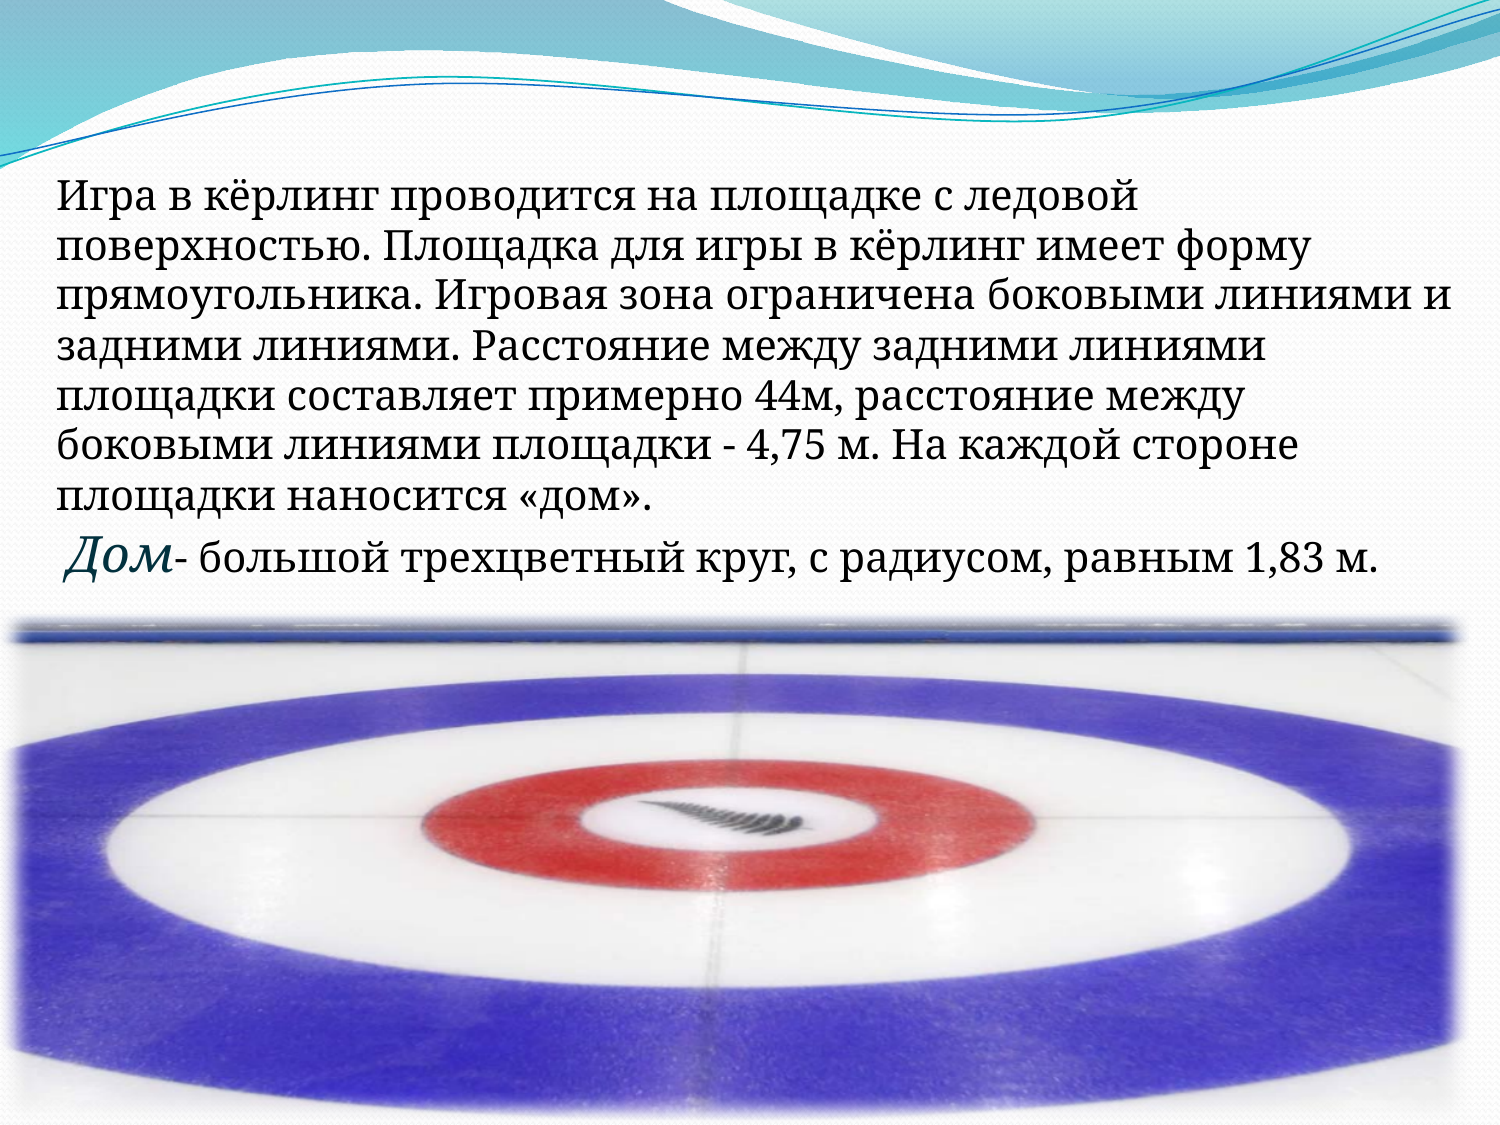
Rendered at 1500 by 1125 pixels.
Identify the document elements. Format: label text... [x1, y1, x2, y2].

text_box Дом- большой трехцветный круг, с радиусом, равным 1,83 м. [53, 515, 1500, 635]
text_box Игра в кёрлинг проводится на площадке с ледовой поверхностью. Площадка для игры в кёрлинг имеет форму прямоугольника. Игровая зона ограничена боковыми линиями и задними линиями. Расстояние между задними линиями площадки составляет примерно 44м, расстояние между боковыми линиями площадки - 4,75 м. На каждой стороне площадки наносится «дом». [41, 160, 1471, 526]
picture [0, 609, 1469, 1125]
